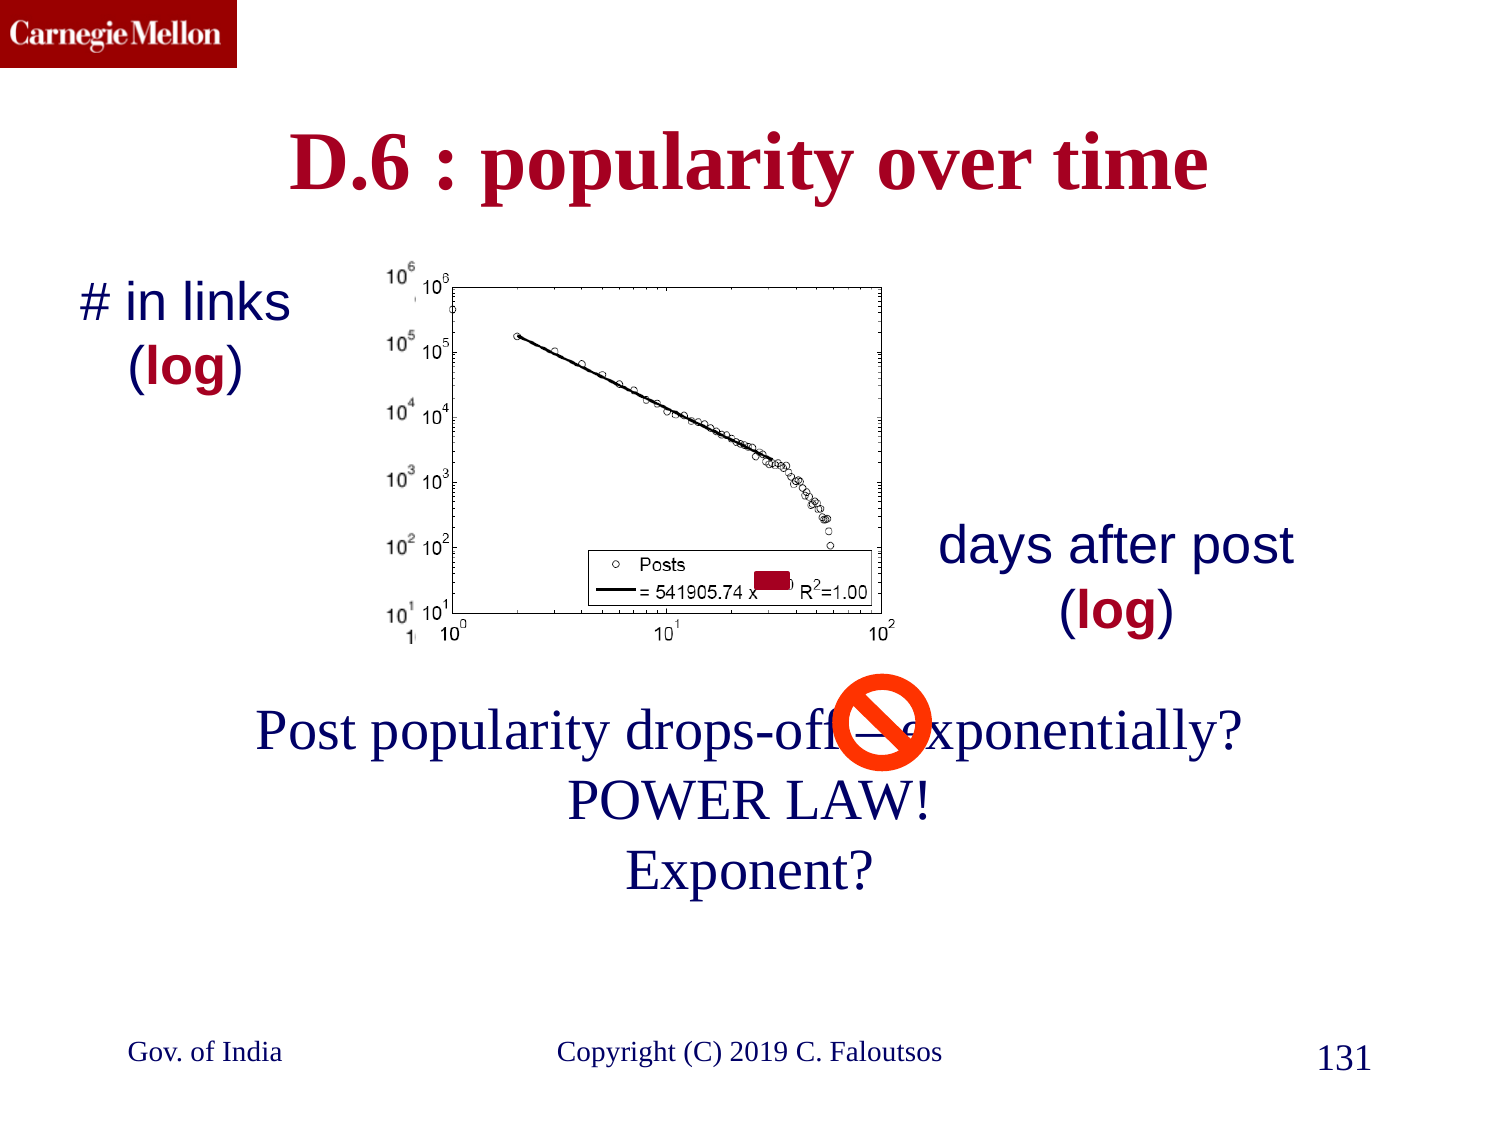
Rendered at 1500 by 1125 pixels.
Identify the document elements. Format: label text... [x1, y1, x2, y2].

picture [380, 242, 928, 646]
title D.6 : popularity over time [112, 55, 1388, 258]
text_box days after post (log) [930, 502, 1310, 647]
slide_number Gov. of India [112, 1024, 426, 1101]
slide_number 131 [1074, 1024, 1388, 1101]
text_box [834, 676, 930, 769]
footer Copyright (C) 2019 C. Faloutsos [512, 1024, 988, 1101]
text_box # in links (log) [65, 258, 307, 404]
picture [0, 0, 237, 68]
text_box Post popularity drops-off – exponentially? POWER LAW! Exponent? [43, 684, 1457, 909]
